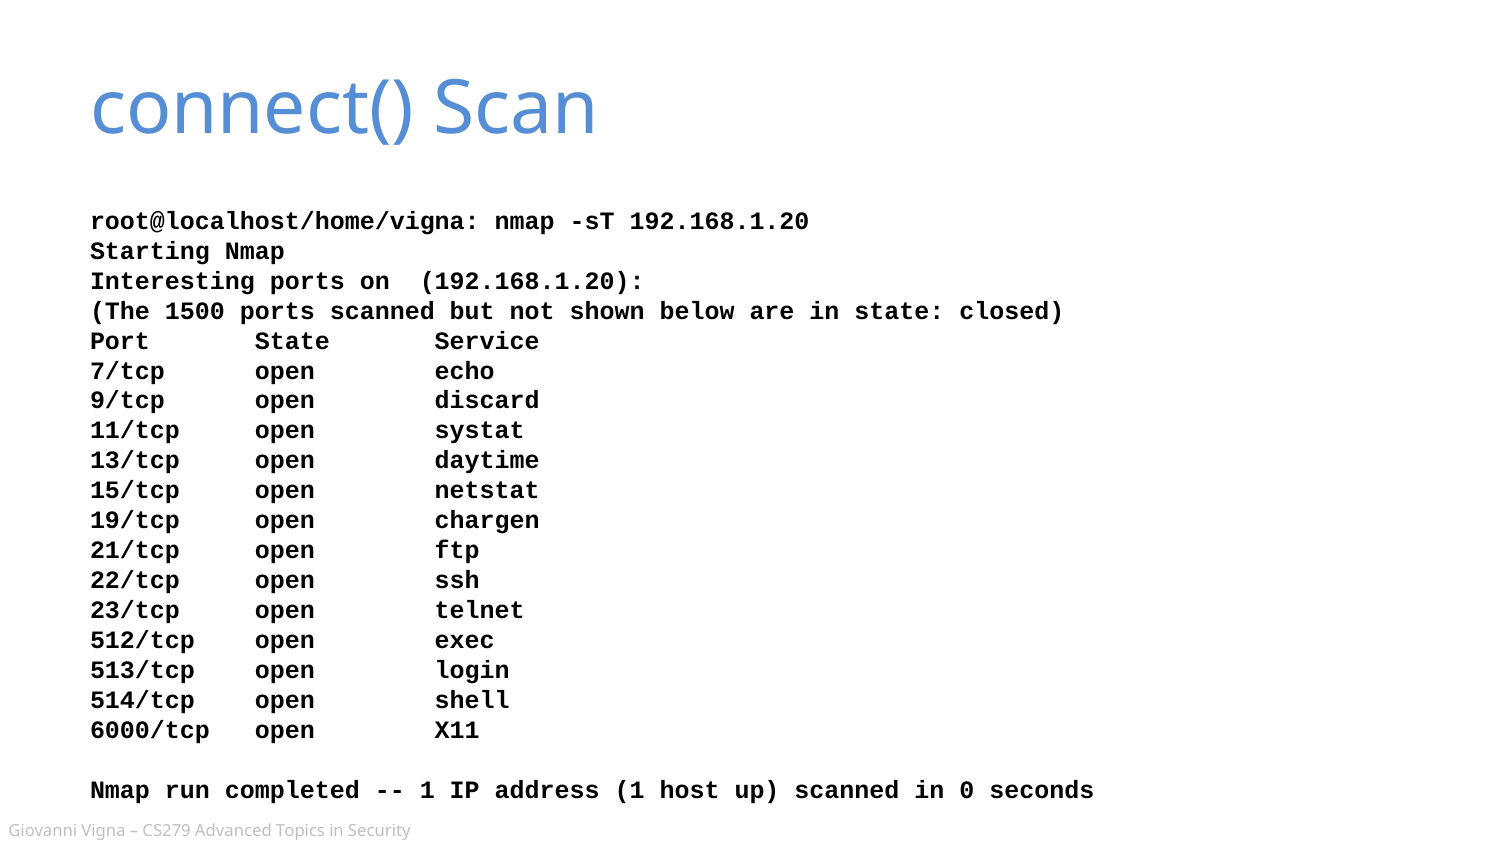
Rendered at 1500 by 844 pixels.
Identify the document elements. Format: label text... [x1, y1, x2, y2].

list root@localhost/home/vigna: nmap -sT 192.168.1.20 Starting Nmap Interesting ports on (192.168.1.20): (The 1500 ports scanned but not shown below are in state: closed) Port State Service 7/tcp open echo 9/tcp open discard 11/tcp open systat 13/tcp open daytime 15/tcp open netstat 19/tcp open chargen 21/tcp open ftp 22/tcp open ssh 23/tcp open telnet 512/tcp open exec 513/tcp open login 514/tcp open shell 6000/tcp open X11 Nmap run completed -- 1 IP address (1 host up) scanned in 0 seconds [75, 196, 1425, 813]
title connect() Scan [75, 33, 1425, 175]
